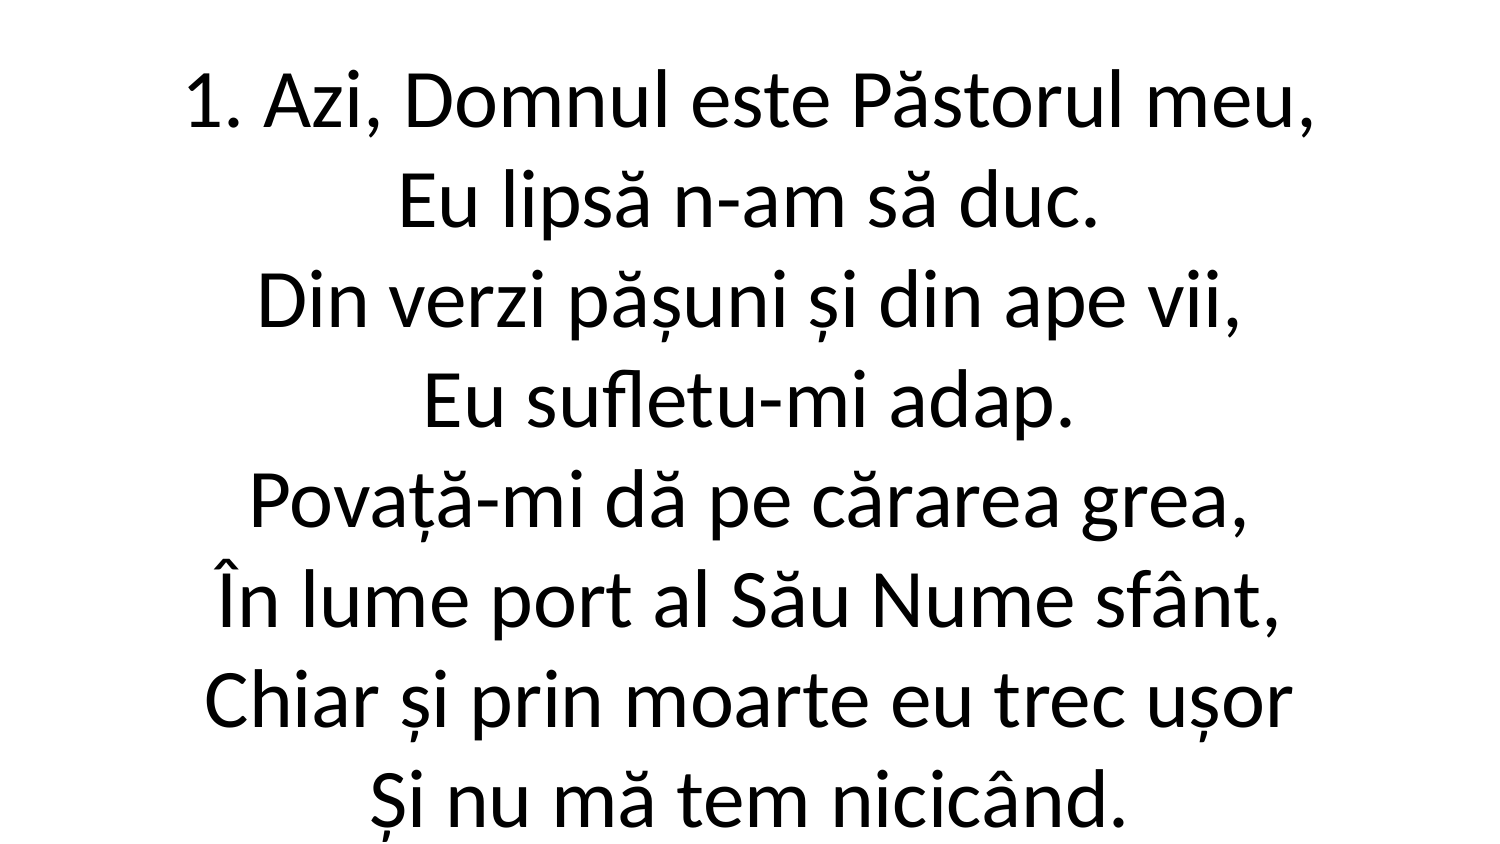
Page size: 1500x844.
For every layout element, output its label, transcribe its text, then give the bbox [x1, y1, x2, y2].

text_box 1. Azi, Domnul este Păstorul meu, Eu lipsă n-am să duc. Din verzi pășuni și din ape vii, Eu sufletu-mi adap. Povață-mi dă pe cărarea grea, În lume port al Său Nume sfânt, Chiar și prin moarte eu trec ușor Și nu mă tem nicicând. [166, 0, 1333, 844]
